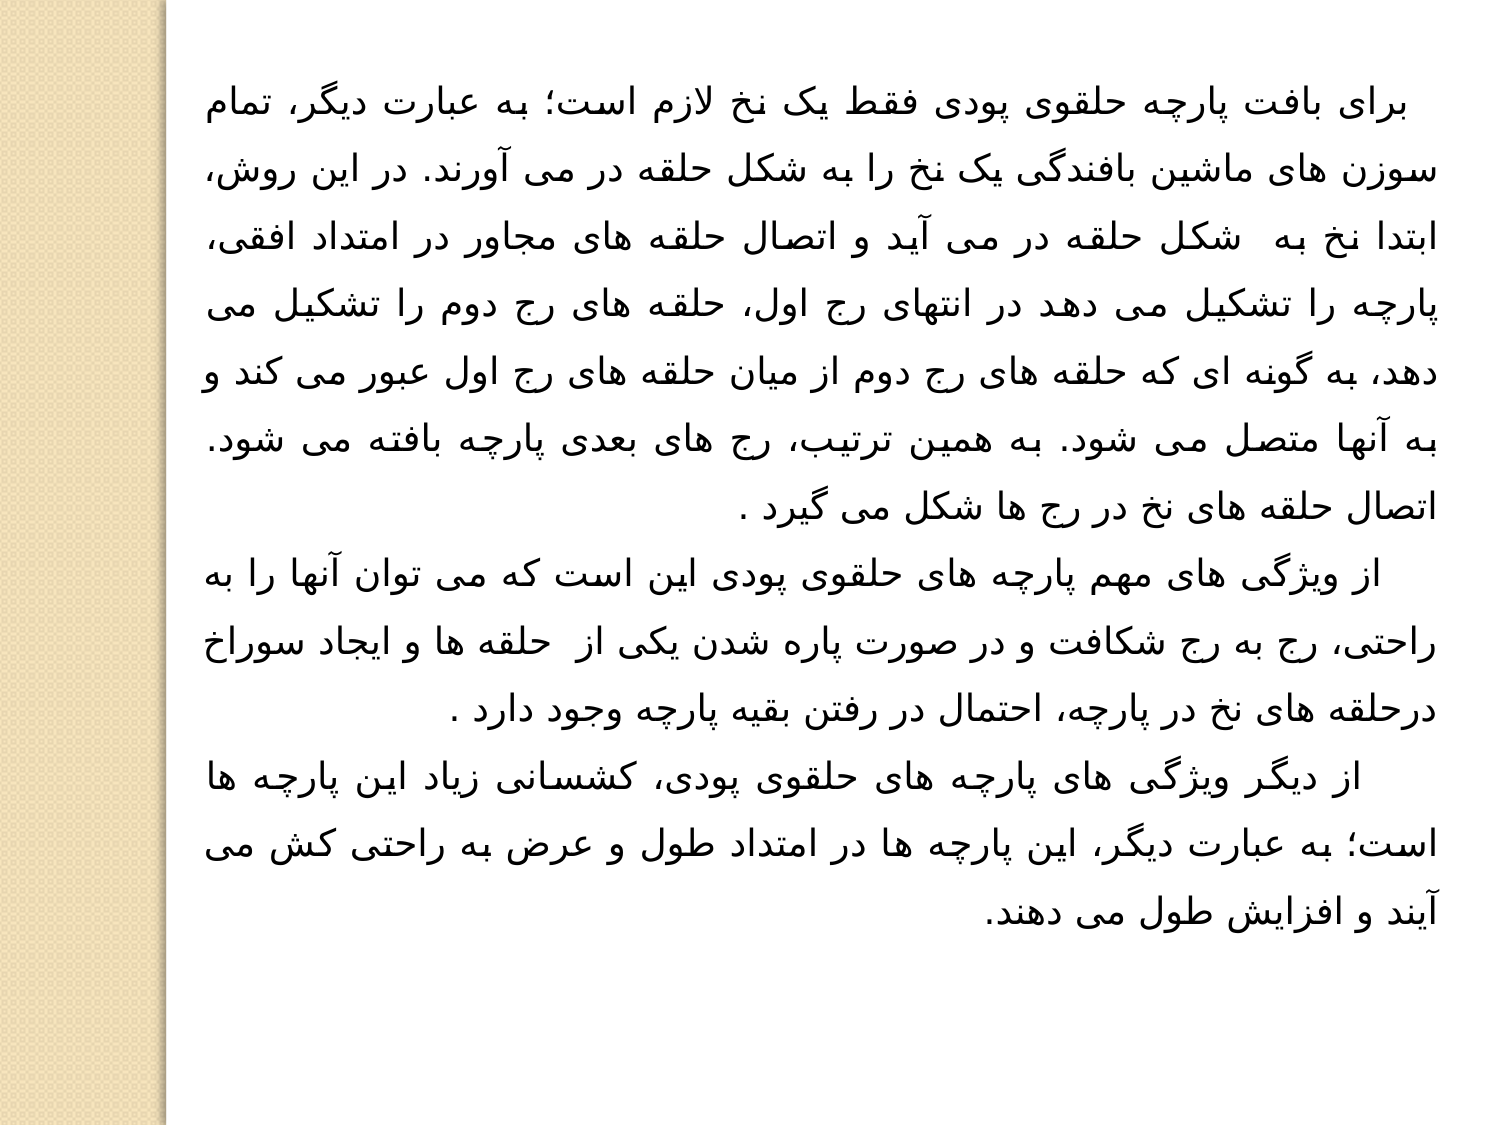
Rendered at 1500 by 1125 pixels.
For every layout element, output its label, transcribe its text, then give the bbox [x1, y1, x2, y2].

text_box برای بافت پارچه حلقوی پودی فقط یک نخ لازم است؛ به عبارت دیگر، تمام سوزن های ماشین بافندگی یک نخ را به شکل حلقه در می آورند. در این روش، ابتدا نخ به شکل حلقه در می آید و اتصال حلقه های مجاور در امتداد افقی، پارچه را تشکیل می دهد در انتهای رج اول، حلقه های رج دوم را تشکیل می دهد، به گونه ای که حلقه های رج دوم از میان حلقه های رج اول عبور می کند و به آنها متصل می شود. به همین ترتیب، رج های بعدی پارچه بافته می شود. اتصال حلقه های نخ در رج ها شکل می گیرد . از ویژگی های مهم پارچه های حلقوی پودی این است که می توان آنها را به راحتی، رج به رج شکافت و در صورت پاره شدن یکی از حلقه ها و ایجاد سوراخ درحلقه های نخ در پارچه، احتمال در رفتن بقیه پارچه وجود دارد . از دیگر ویژگی های پارچه های حلقوی پودی، کشسانی زیاد این پارچه ها است؛ به عبارت دیگر، این پارچه ها در امتداد طول و عرض به راحتی کش می آیند و افزایش طول می دهند. [187, 46, 1454, 940]
